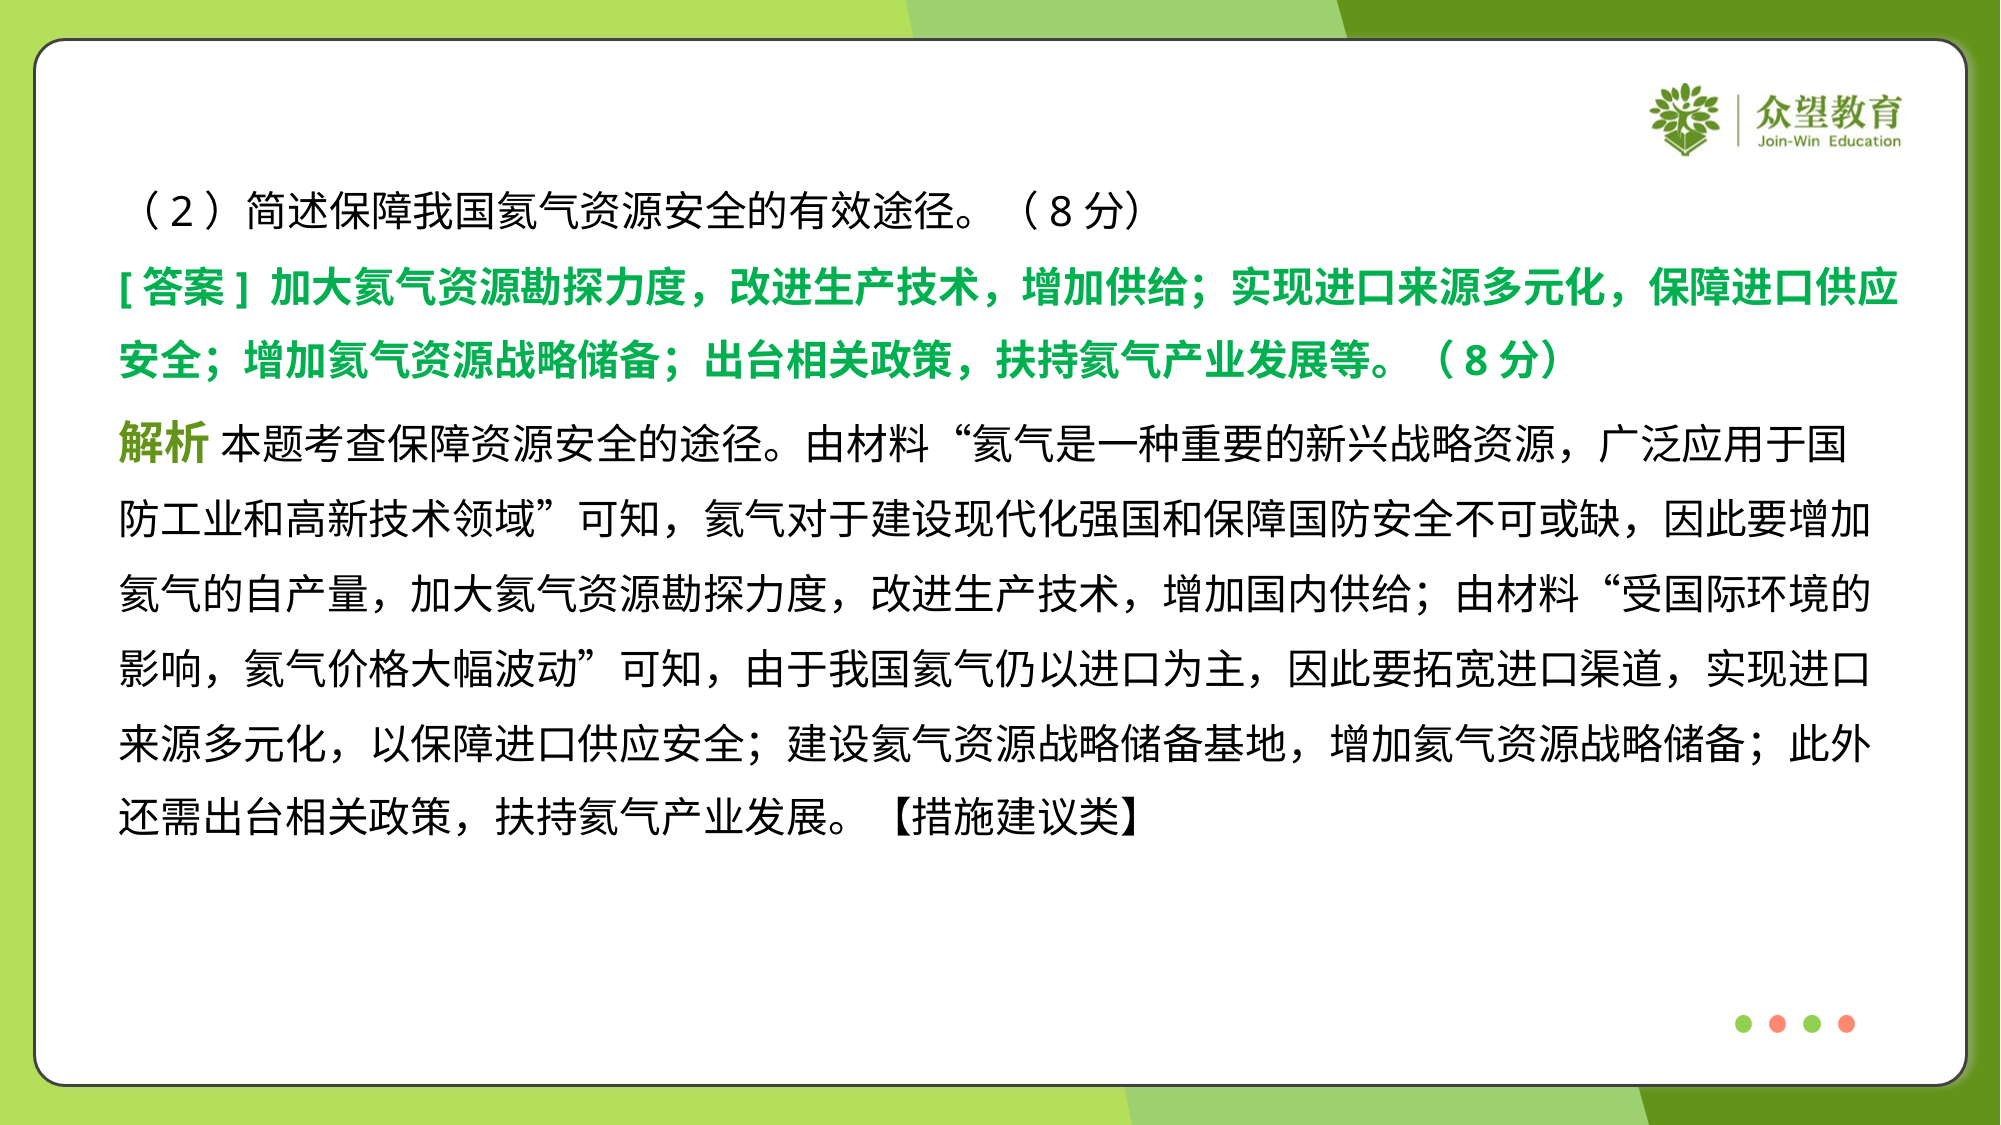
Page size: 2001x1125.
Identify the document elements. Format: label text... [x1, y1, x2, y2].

picture [0, 0, 2000, 1125]
text_box 解析 本题考查保障资源安全的途径。由材料“氦气是一种重要的新兴战略资源，广泛应用于国 防工业和高新技术领域”可知，氦气对于建设现代化强国和保障国防安全不可或缺，因此要增加 氦气的自产量，加大氦气资源勘探力度，改进生产技术，增加国内供给；由材料“受国际环境的 影响，氦气价格大幅波动”可知，由于我国氦气仍以进口为主，因此要拓宽进口渠道，实现进口 来源多元化，以保障进口供应安全；建设氦气资源战略储备基地，增加氦气资源战略储备；此外 还需出台相关政策，扶持氦气产业发展。【措施建议类】 [118, 391, 1883, 834]
text_box （2）简述保障我国氦气资源安全的有效途径。（8分） [118, 159, 1883, 227]
text_box [答案] 加大氦气资源勘探力度，改进生产技术，增加供给；实现进口来源多元化，保障进口供应 安全；增加氦气资源战略储备；出台相关政策，扶持氦气产业发展等。（8分） [118, 235, 1883, 376]
